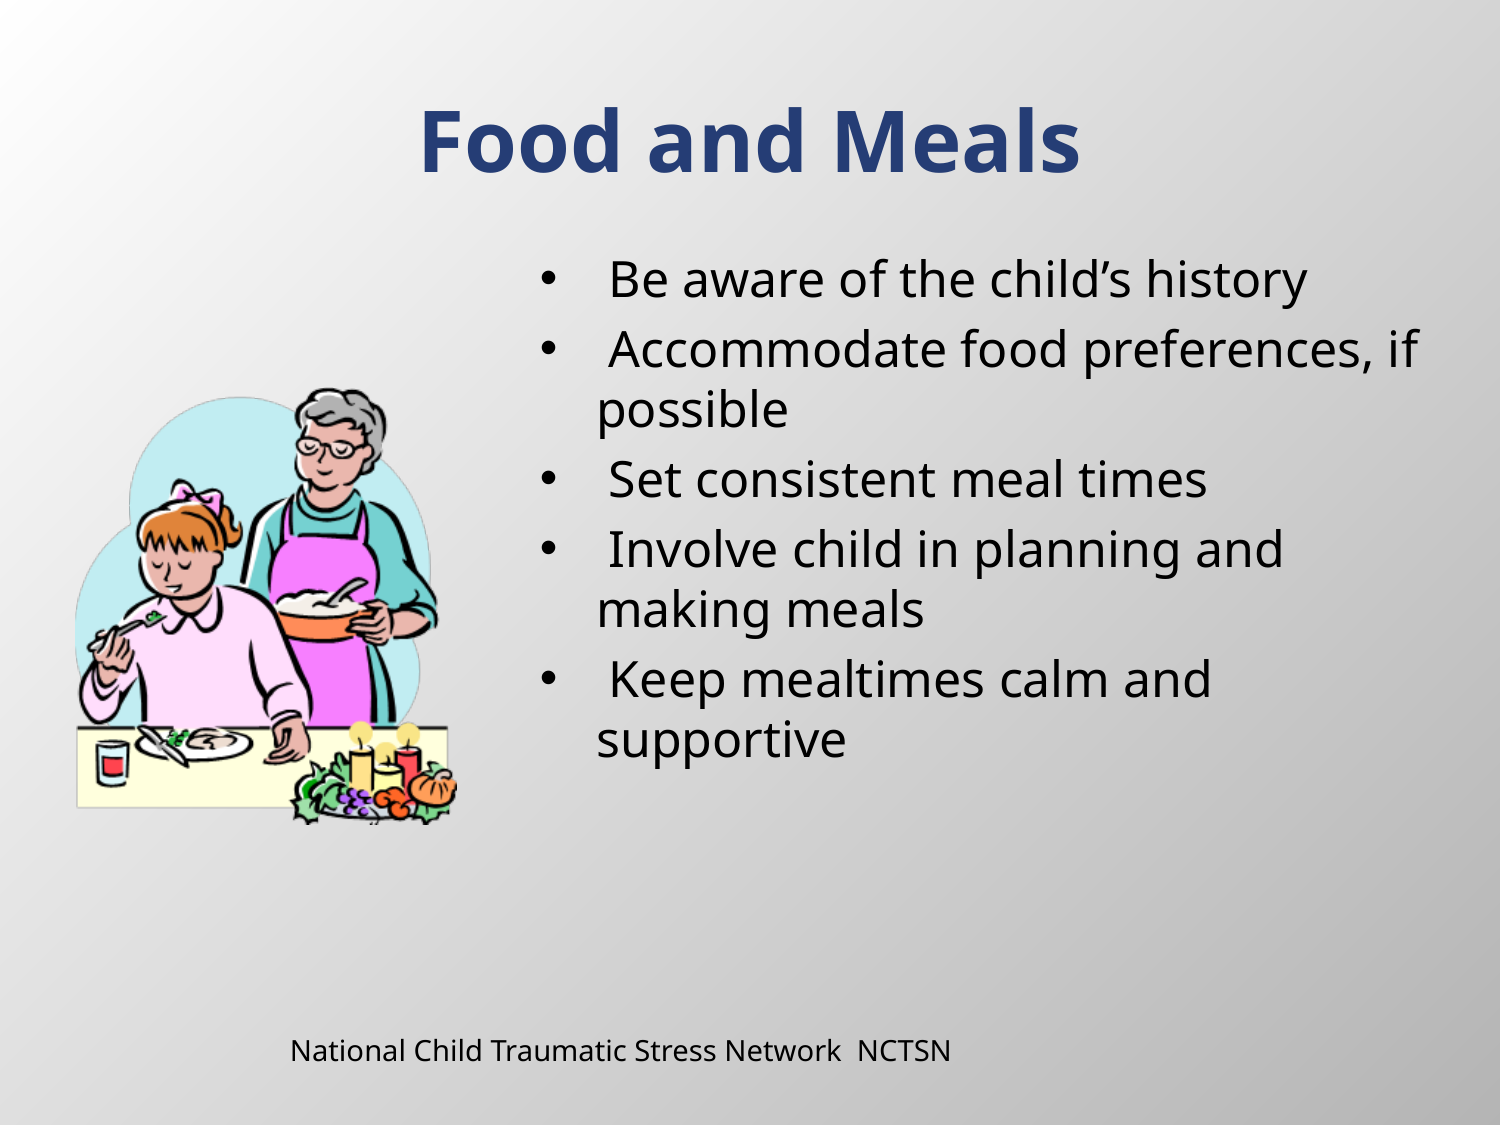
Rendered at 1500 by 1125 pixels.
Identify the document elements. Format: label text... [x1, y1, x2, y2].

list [74, 387, 457, 825]
list Be aware of the child’s history Accommodate food preferences, if possible Set consistent meal times Involve child in planning and making meals Keep mealtimes calm and supportive [525, 239, 1442, 944]
title Food and Meals [75, 45, 1425, 233]
text_box National Child Traumatic Stress Network NCTSN [274, 1024, 1100, 1075]
